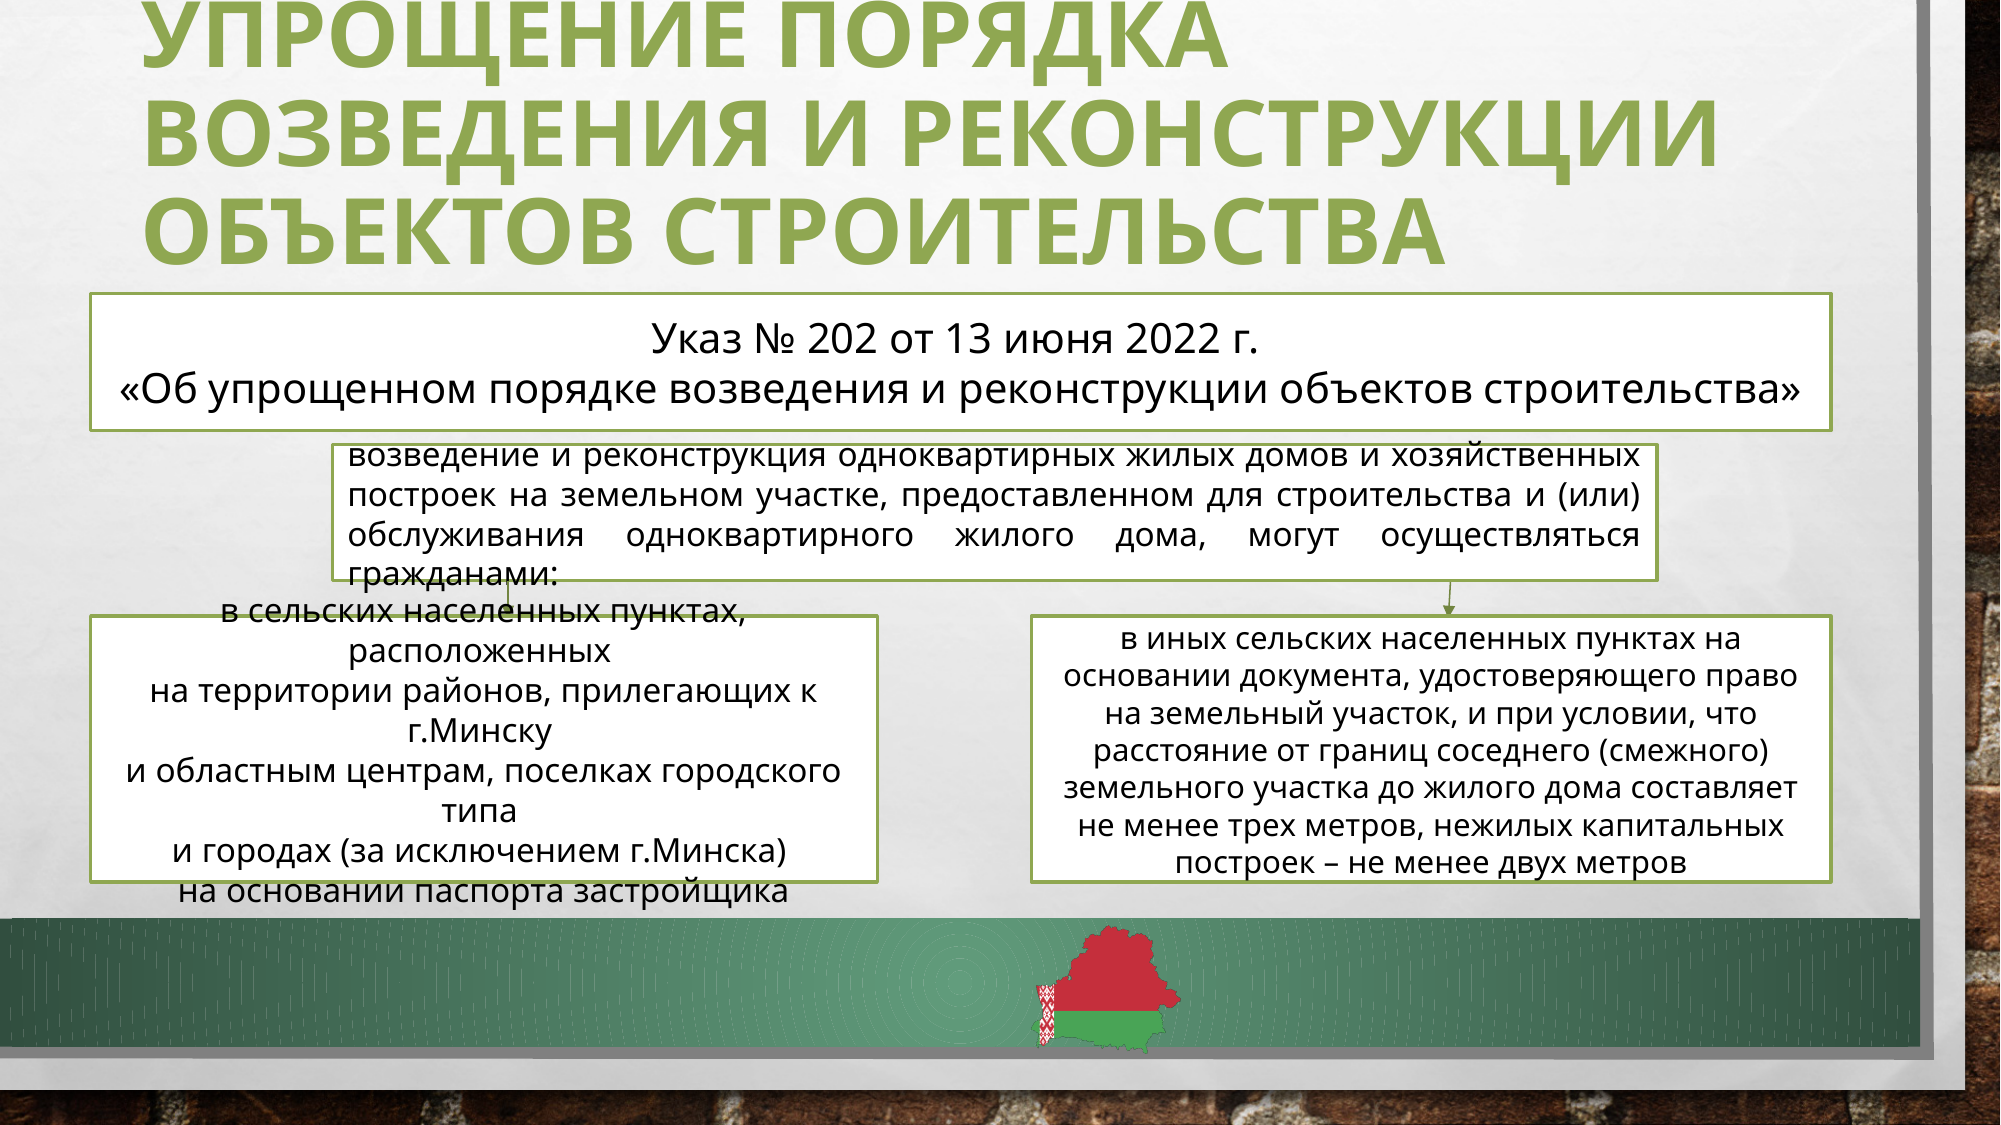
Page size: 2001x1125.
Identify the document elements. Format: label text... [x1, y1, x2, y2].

picture [0, 0, 2000, 1125]
text_box Указ № 202 от 13 июня 2022 г. «Об упрощенном порядке возведения и реконструкции объектов строительства» [89, 292, 1833, 432]
text_box возведение и реконструкция одноквартирных жилых домов и хозяйственных построек на земельном участке, предоставленном для строительства и (или) обслуживания одноквартирного жилого дома, могут осуществляться гражданами: [331, 443, 1659, 582]
text_box в сельских населенных пунктах, расположенных на территории районов, прилегающих к г.Минску и областным центрам, поселках городского типа и городах (за исключением г.Минска) на основании паспорта застройщика [89, 614, 879, 884]
text_box в иных сельских населенных пунктах на основании документа, удостоверяющего право на земельный участок, и при условии, что расстояние от границ соседнего (смежного) земельного участка до жилого дома составляет не менее трех метров, нежилых капитальных построек – не менее двух метров [1030, 614, 1833, 884]
picture [1031, 924, 1181, 1055]
title Упрощение порядка возведения и реконструкции объектов строительства [125, 41, 1832, 231]
